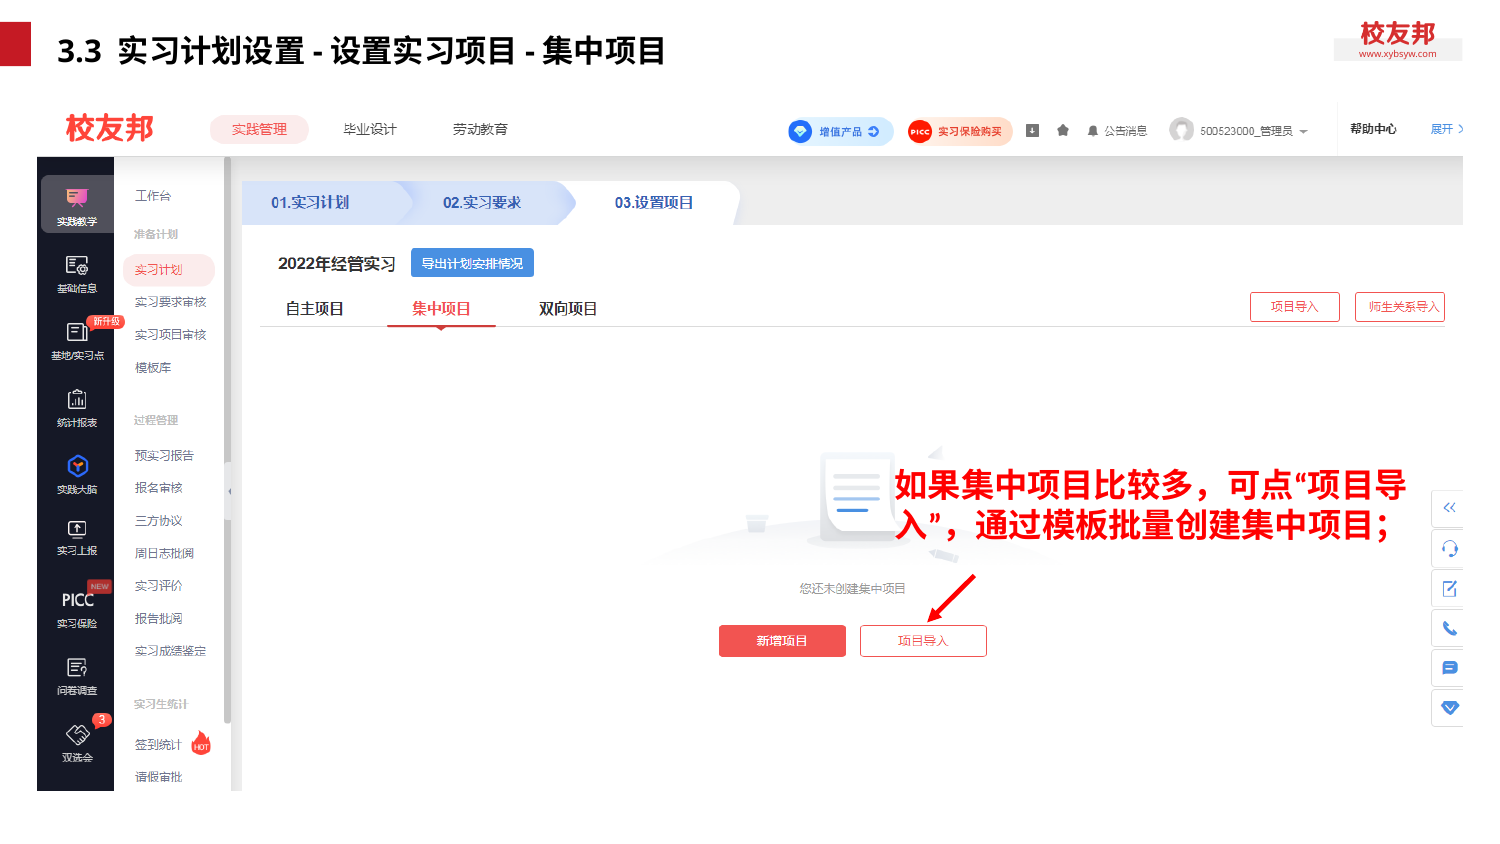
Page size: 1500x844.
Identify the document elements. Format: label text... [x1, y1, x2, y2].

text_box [927, 575, 975, 623]
picture [1361, 21, 1435, 45]
title 3.3 实习计划设置-设置实习项目-集中项目 [42, 11, 939, 77]
picture [37, 102, 1463, 791]
